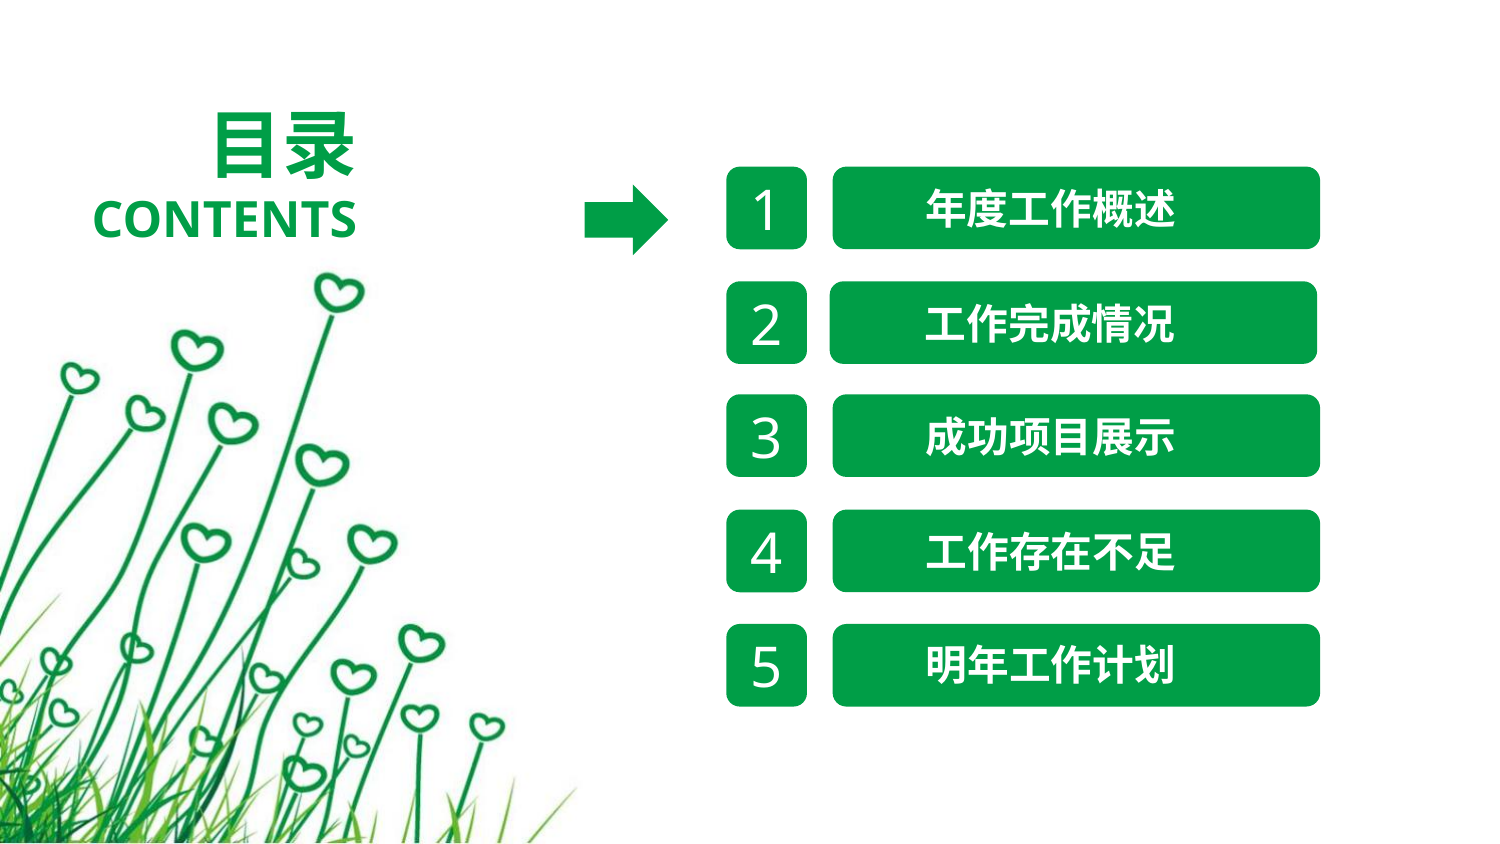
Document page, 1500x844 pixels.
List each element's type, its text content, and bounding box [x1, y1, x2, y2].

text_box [832, 509, 1321, 593]
picture [0, 162, 1211, 844]
text_box 目录 CONTENTS [17, 89, 372, 161]
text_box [832, 166, 1321, 250]
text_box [832, 394, 1321, 478]
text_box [829, 281, 1318, 365]
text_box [832, 623, 1321, 707]
